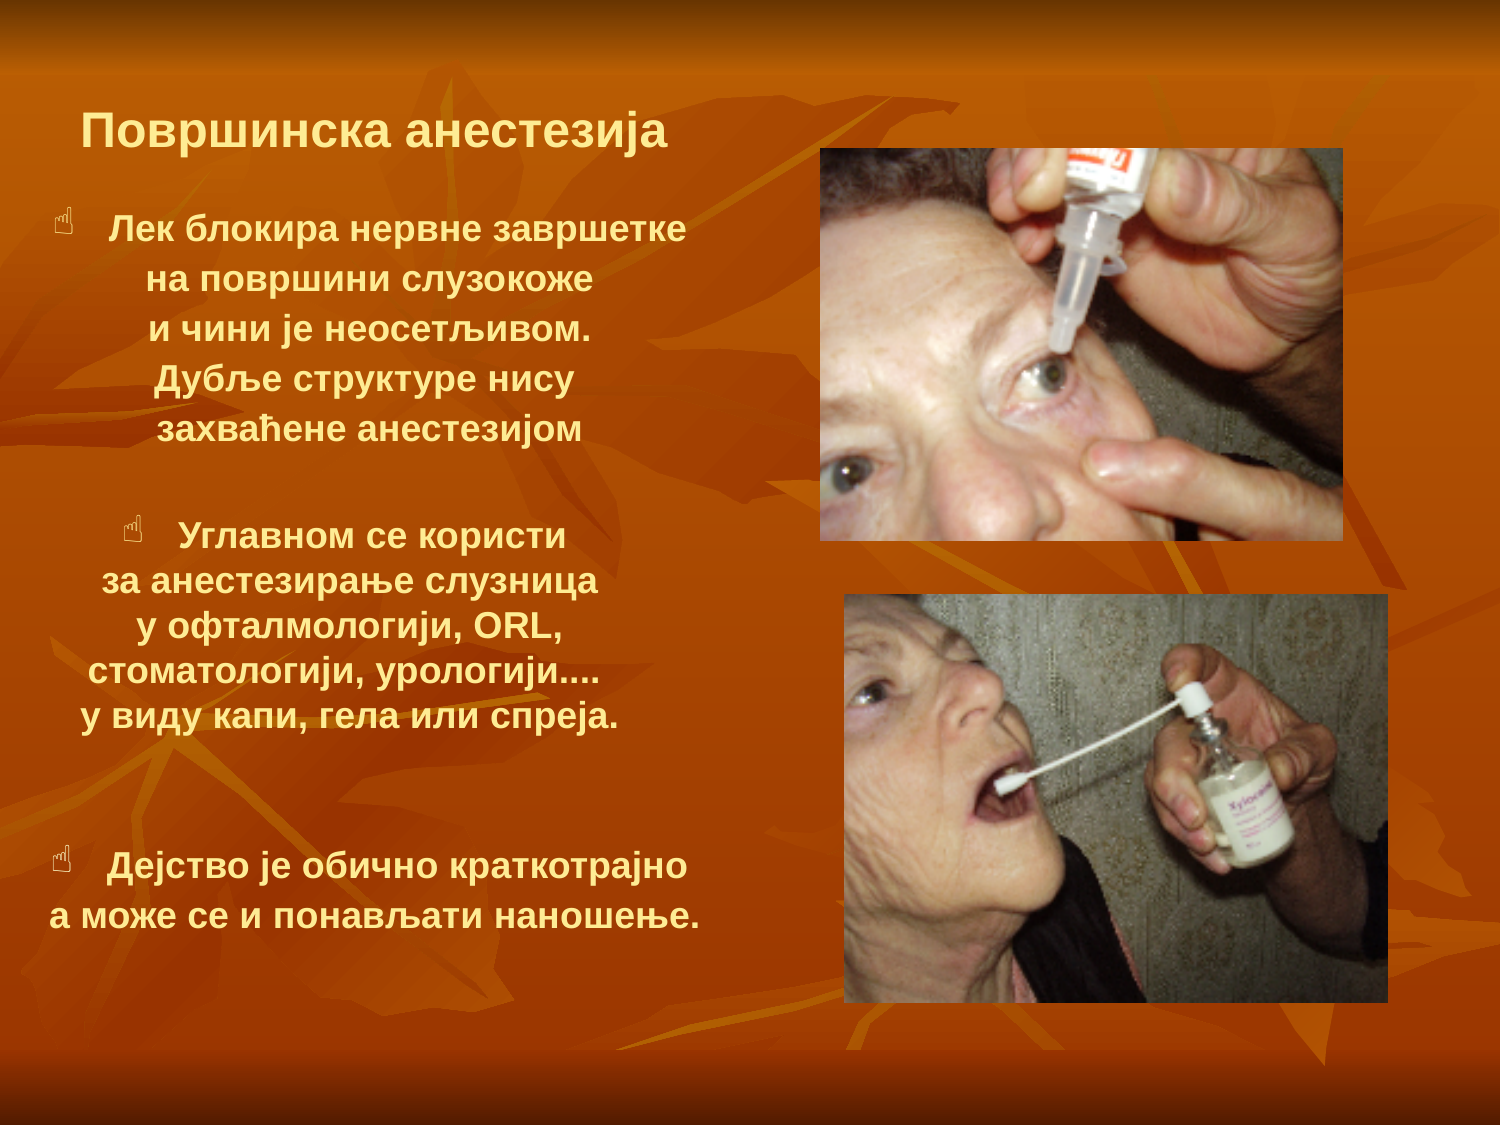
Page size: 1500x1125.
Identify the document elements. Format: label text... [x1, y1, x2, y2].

picture [820, 148, 1343, 541]
text_box Лек блокира нервне завршетке на површини слузокоже и чини је неосетљивом. Дубље структуре нису захваћене анестезијом [37, 196, 703, 457]
picture [844, 594, 1389, 1003]
text_box Углавном се користи за анестезирање слузница у офталмологији, ORL, стоматологији, урологији.... у виду капи, гела или спреја. [65, 503, 635, 744]
text_box Површинска анестезија [65, 90, 683, 165]
text_box Дејство је обично краткотрајно а може сe и пoнaвљaти нанoшењe. [23, 834, 716, 944]
